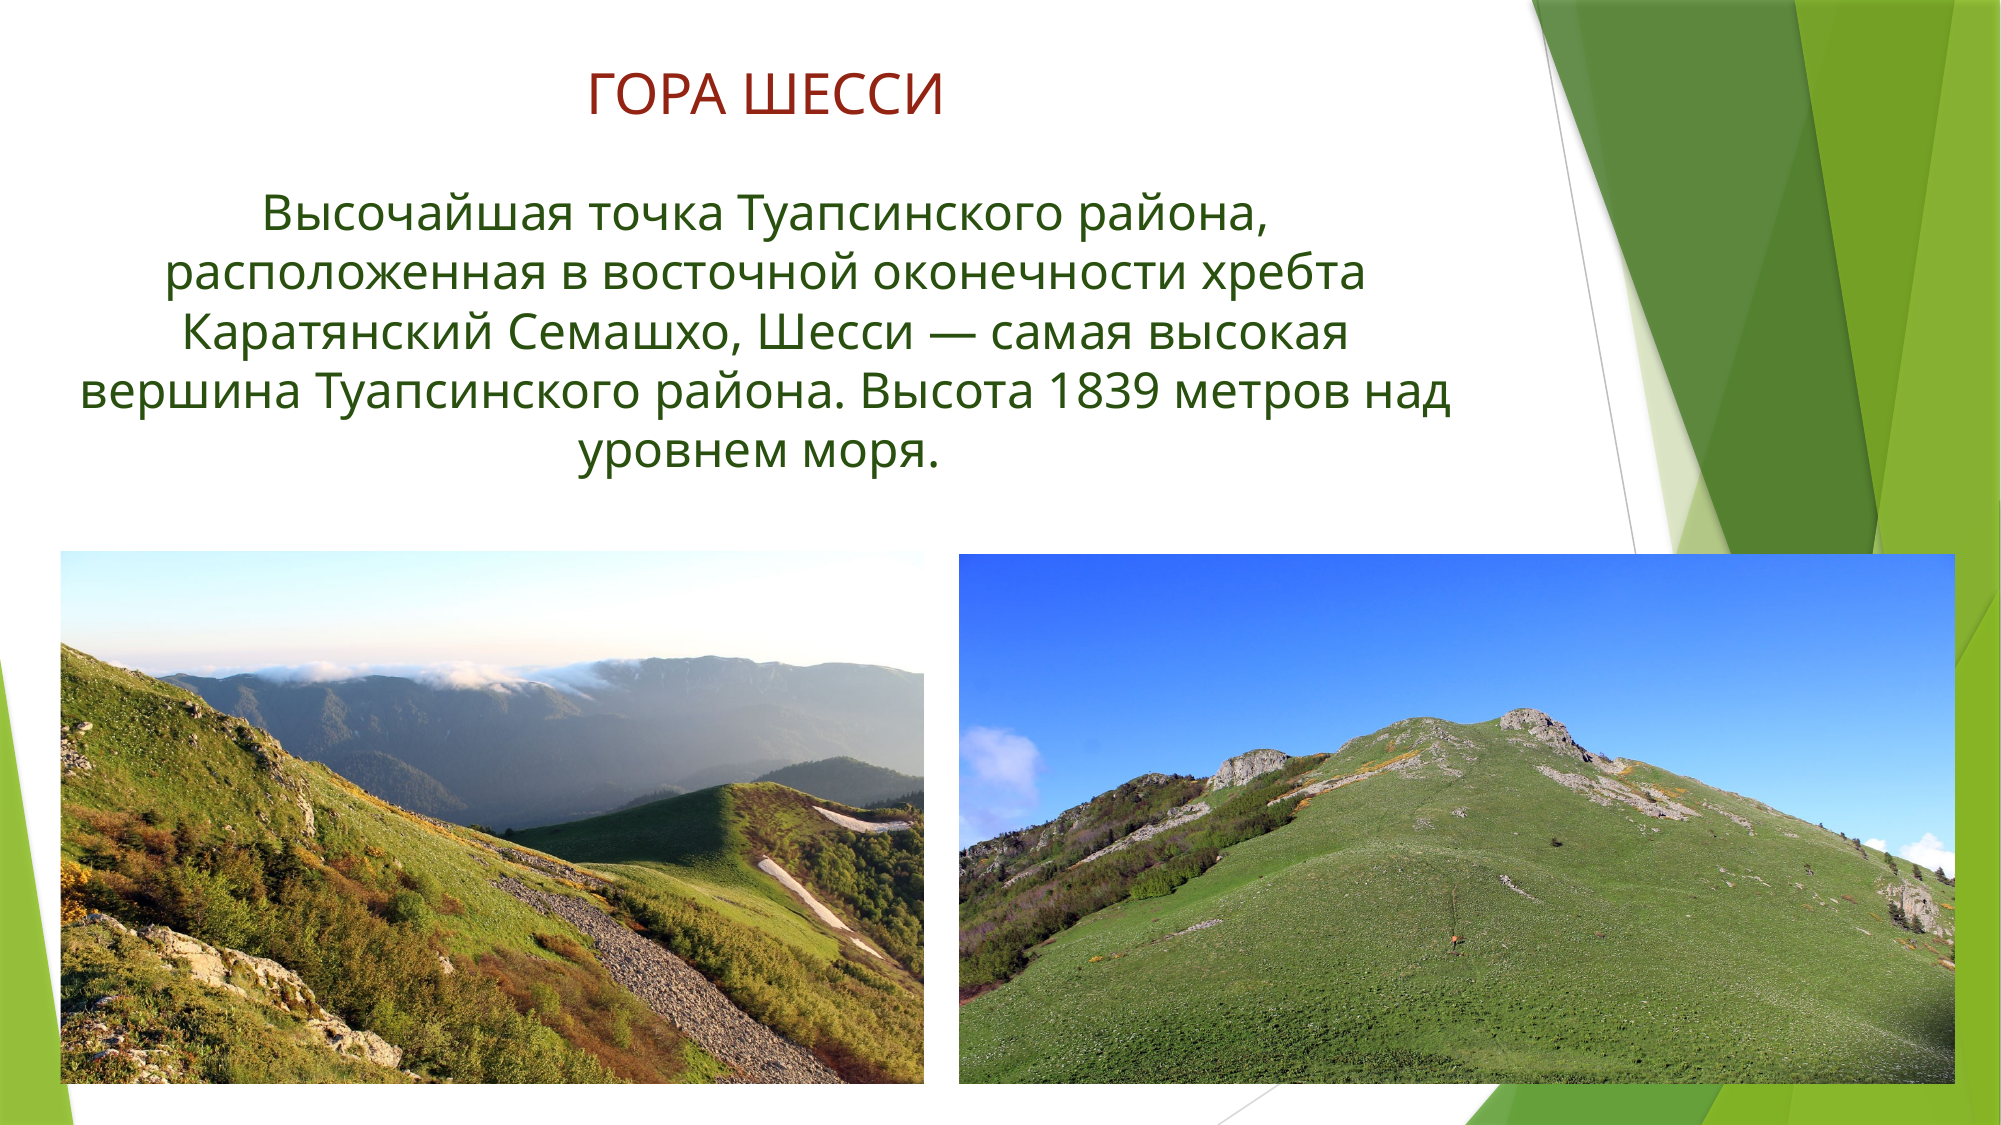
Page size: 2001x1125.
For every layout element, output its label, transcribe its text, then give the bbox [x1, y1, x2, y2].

title ГОРА ШЕССИ Высочайшая точка Туапсинского района, расположенная в восточной оконечности хребта Каратянский Семашхо, Шесси — самая высокая вершина Туапсинского района. Высота 1839 метров над уровнем моря. [60, 50, 1471, 486]
picture [947, 553, 1956, 1085]
picture [59, 550, 925, 1085]
